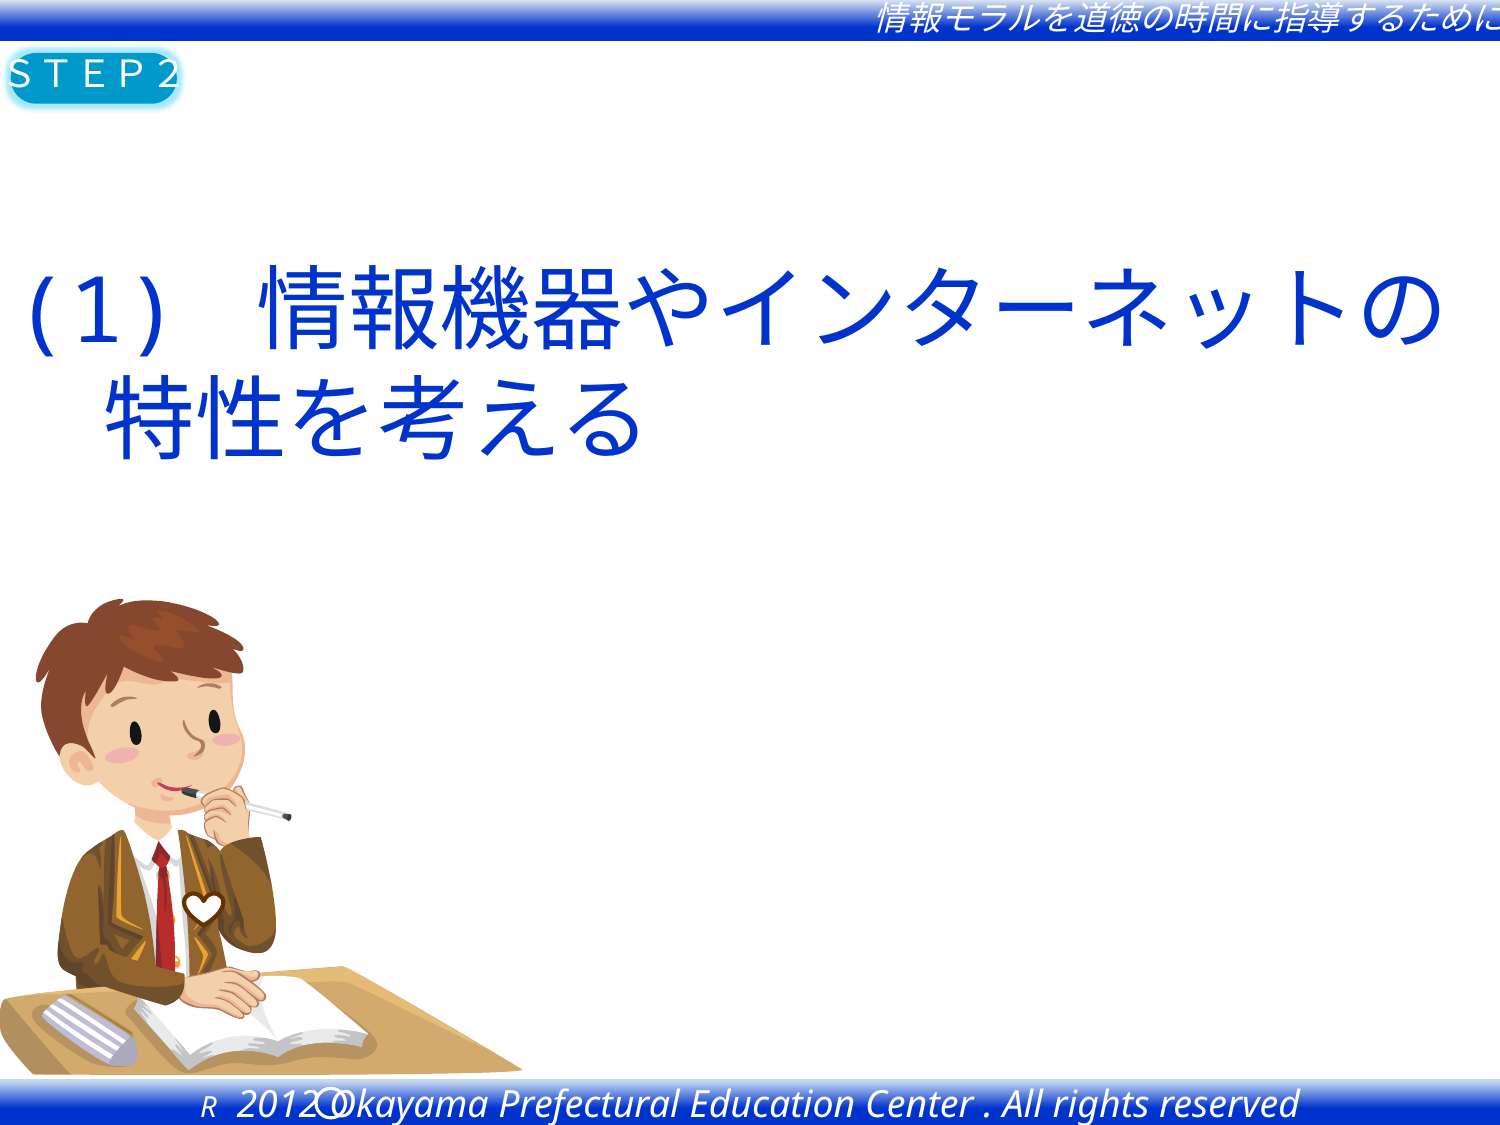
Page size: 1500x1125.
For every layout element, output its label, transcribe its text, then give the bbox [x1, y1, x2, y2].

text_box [0, 598, 523, 1076]
text_box (1) 情報機器やインターネットの特性を考える [0, 243, 1500, 479]
